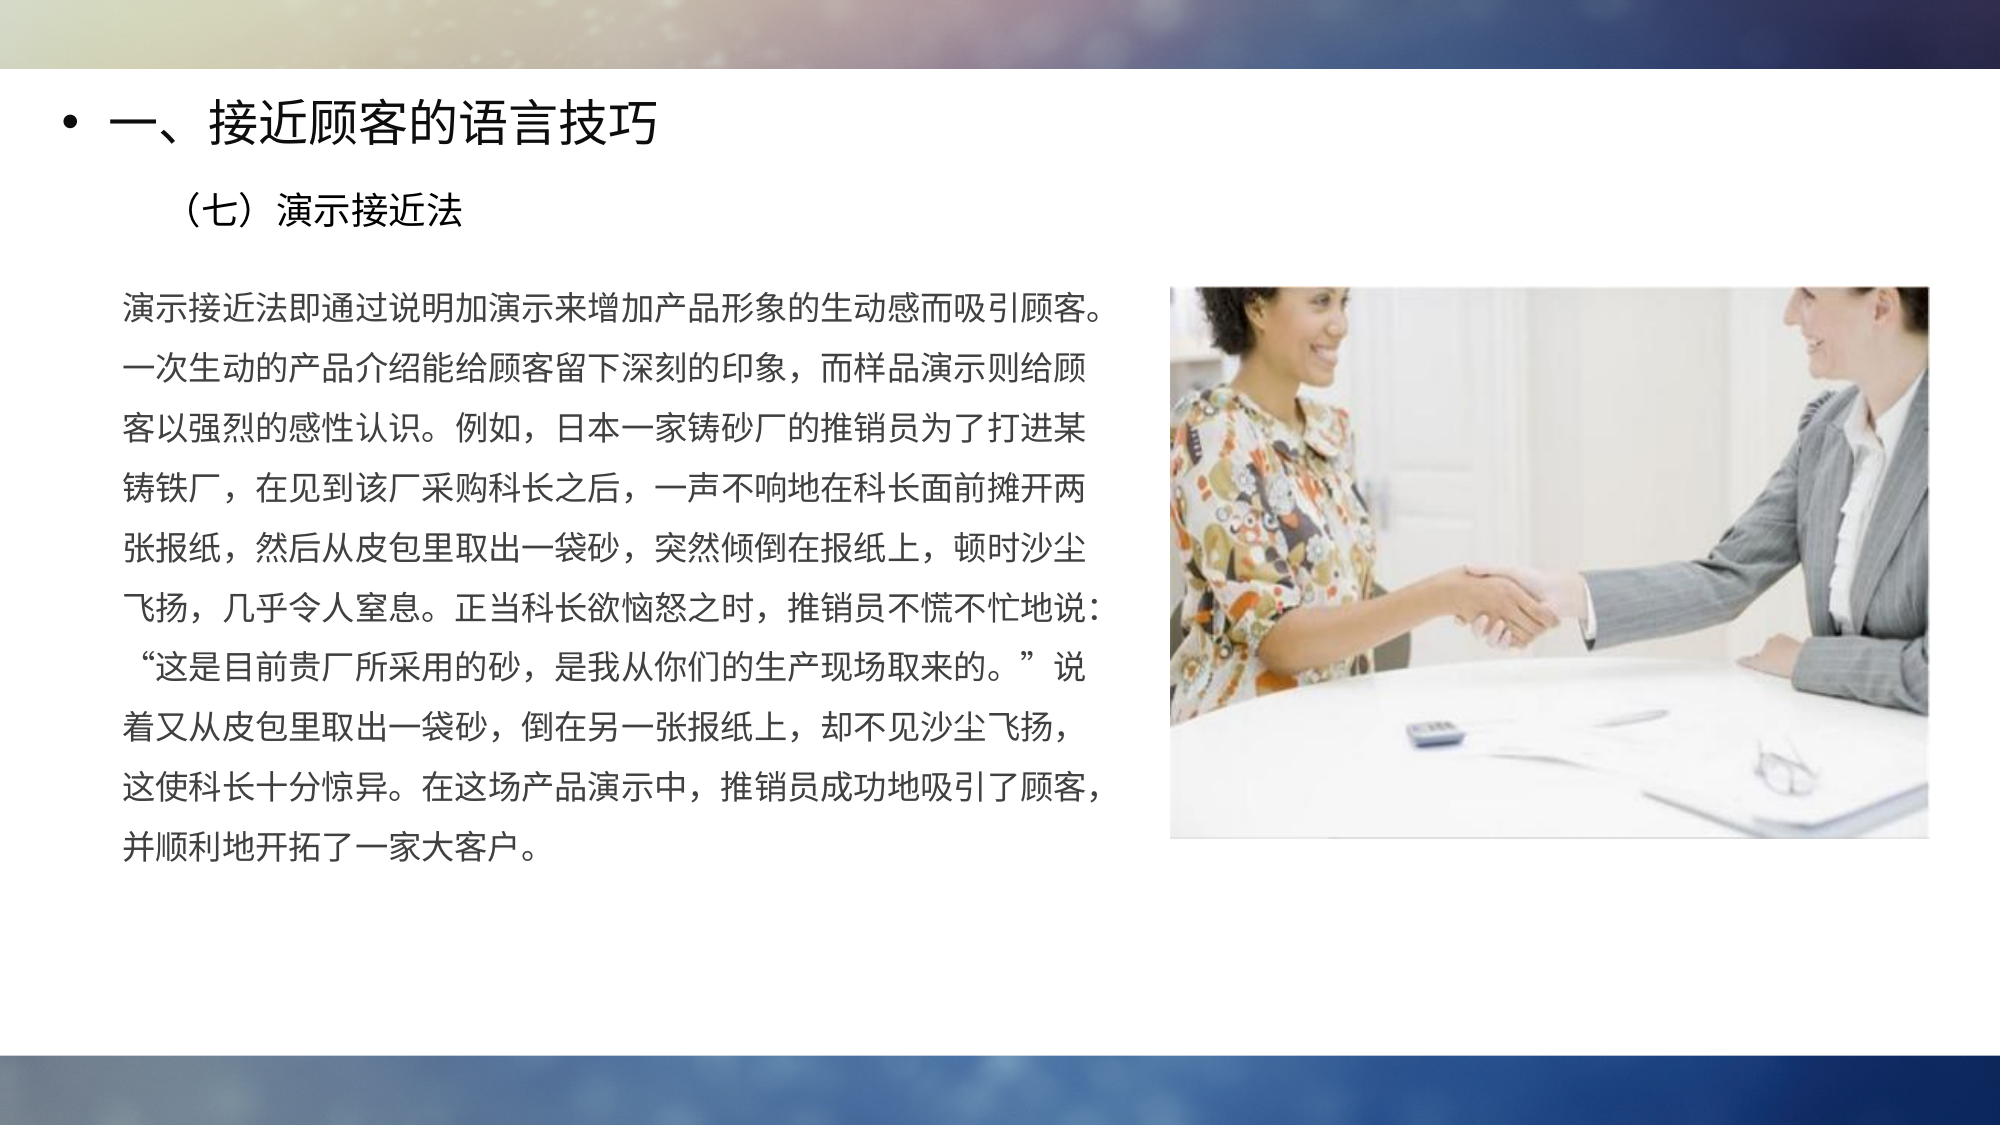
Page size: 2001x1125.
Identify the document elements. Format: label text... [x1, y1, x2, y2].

picture [0, 1056, 2000, 1125]
text_box 一、接近顾客的语言技巧 [46, 84, 691, 160]
text_box （七）演示接近法 [148, 179, 479, 240]
text_box 演示接近法即通过说明加演示来增加产品形象的生动感而吸引顾客。一次生动的产品介绍能给顾客留下深刻的印象，而样品演示则给顾客以强烈的感性认识。例如，日本一家铸砂厂的推销员为了打进某铸铁厂，在见到该厂采购科长之后，一声不响地在科长面前摊开两张报纸，然后从皮包里取出一袋砂，突然倾倒在报纸上，顿时沙尘飞扬，几乎令人窒息。正当科长欲恼怒之时，推销员不慌不忙地说：“这是目前贵厂所采用的砂，是我从你们的生产现场取来的。”说着又从皮包里取出一袋砂，倒在另一张报纸上，却不见沙尘飞扬，这使科长十分惊异。在这场产品演示中，推销员成功地吸引了顾客，并顺利地开拓了一家大客户。 [107, 259, 1106, 874]
picture [1169, 286, 1930, 839]
picture [0, 0, 2000, 69]
